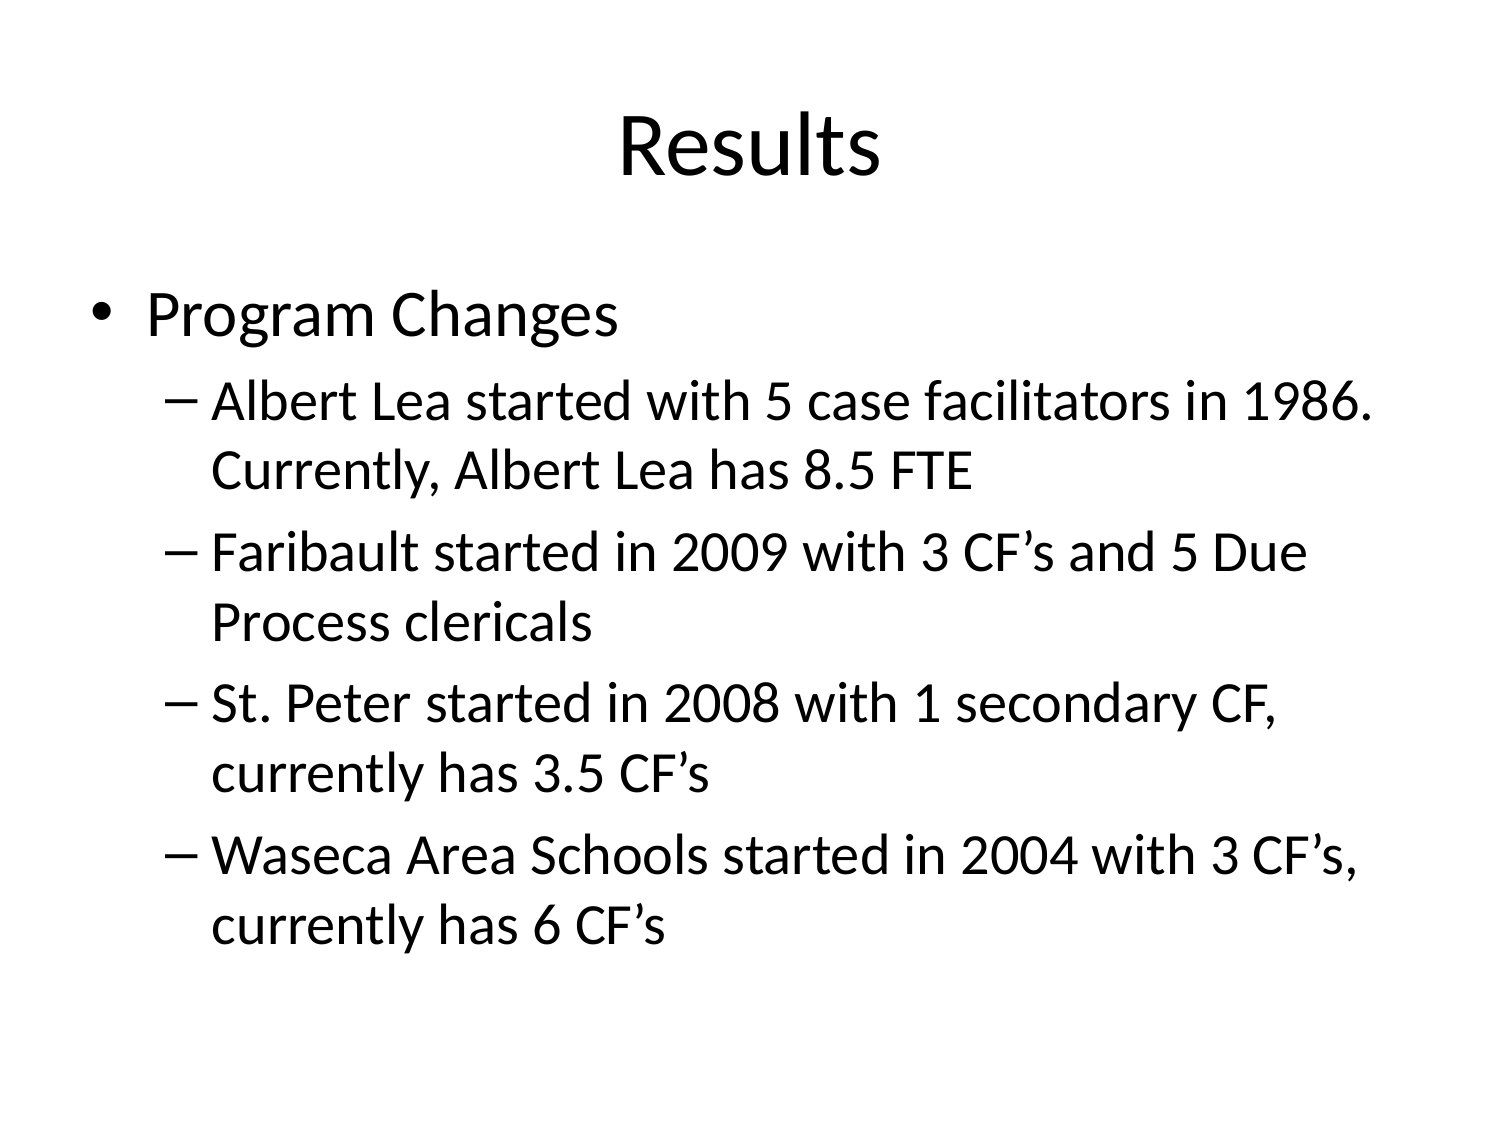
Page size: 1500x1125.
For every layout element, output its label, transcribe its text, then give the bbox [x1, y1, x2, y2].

list Program Changes Albert Lea started with 5 case facilitators in 1986. Currently, Albert Lea has 8.5 FTE Faribault started in 2009 with 3 CF’s and 5 Due Process clericals St. Peter started in 2008 with 1 secondary CF, currently has 3.5 CF’s Waseca Area Schools started in 2004 with 3 CF’s, currently has 6 CF’s [75, 262, 1425, 1005]
title Results [75, 45, 1425, 233]
